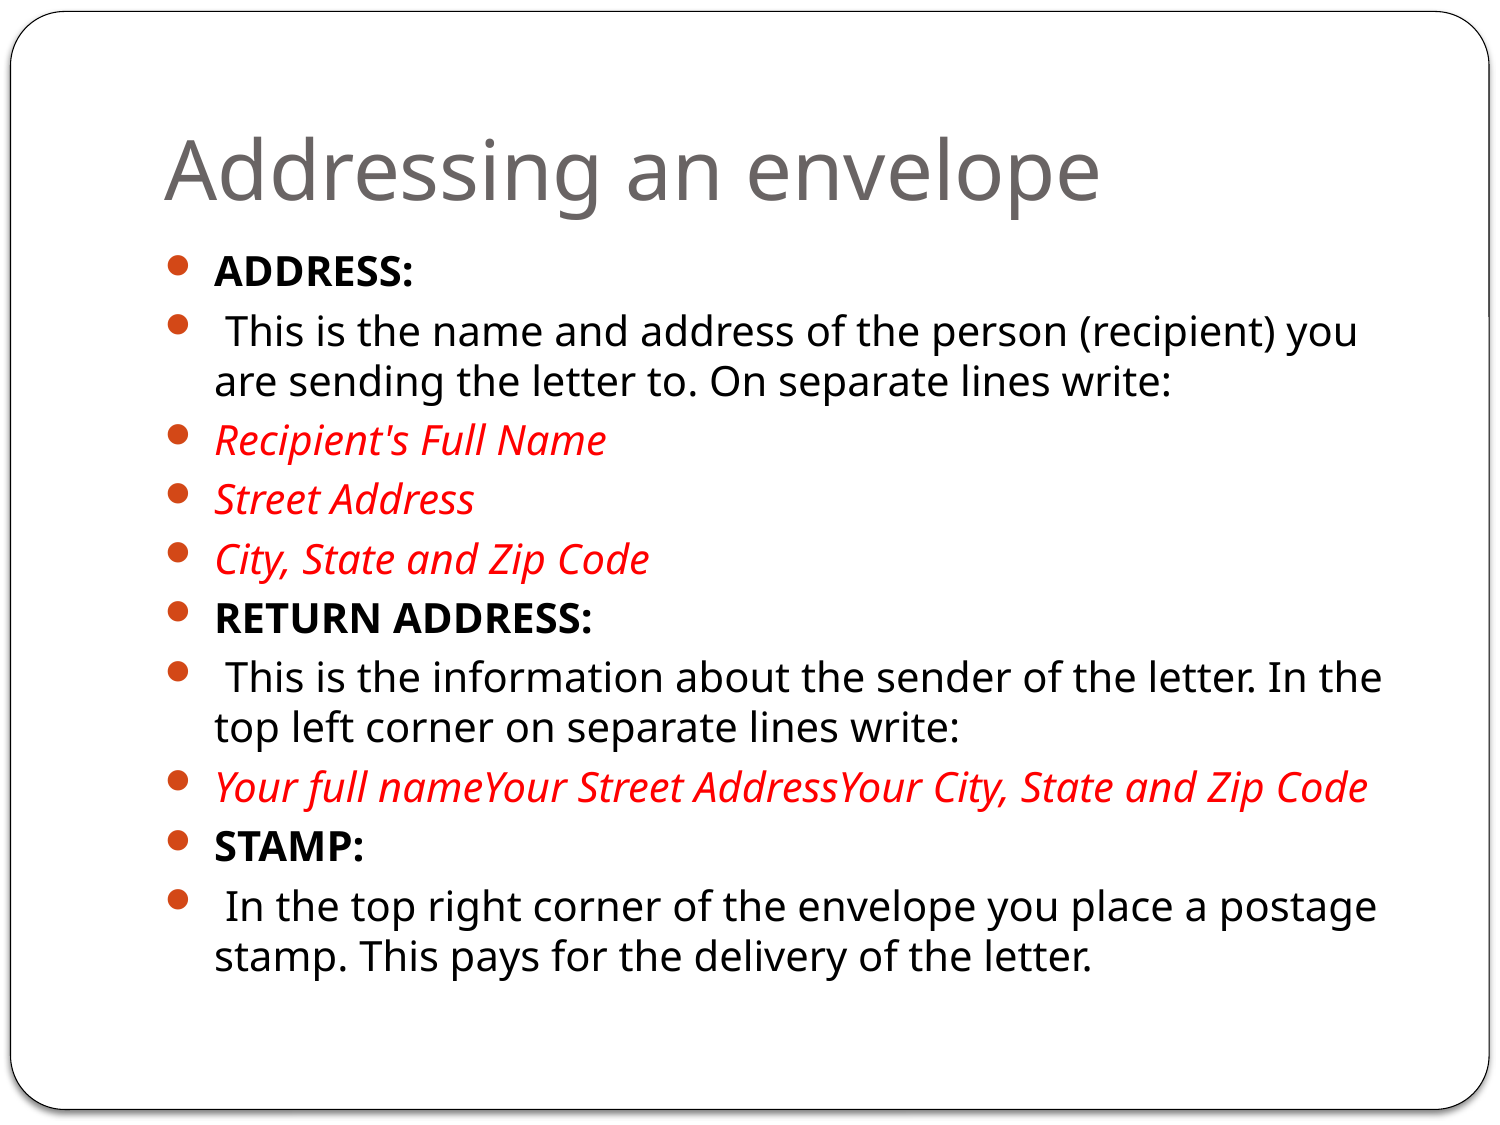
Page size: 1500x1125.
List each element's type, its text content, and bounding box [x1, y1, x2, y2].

title Addressing an envelope [150, 45, 1425, 233]
list ADDRESS: This is the name and address of the person (recipient) you are sending the letter to. On separate lines write: Recipient's Full Name Street Address City, State and Zip Code RETURN ADDRESS: This is the information about the sender of the letter. In the top left corner on separate lines write: Your full name Your Street Address Your City, State and Zip Code STAMP: In the top right corner of the envelope you place a postage stamp. This pays for the delivery of the letter. [150, 237, 1425, 988]
